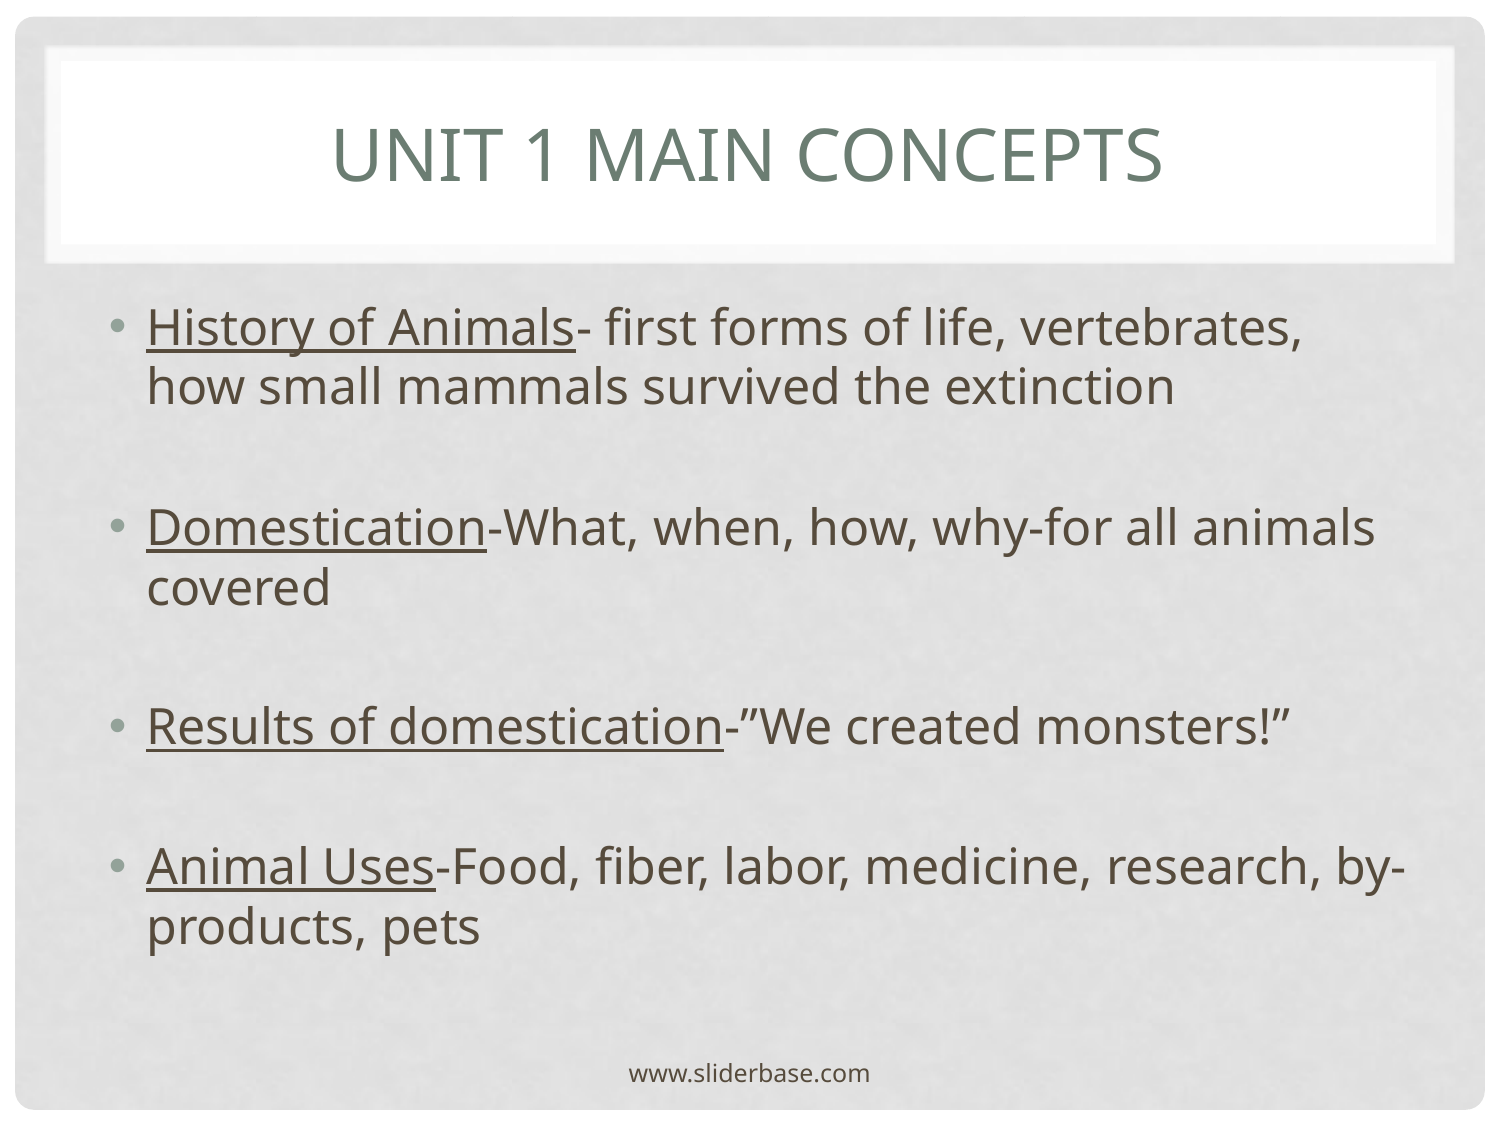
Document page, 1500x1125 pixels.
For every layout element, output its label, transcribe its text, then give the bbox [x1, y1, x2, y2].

title Unit 1 Main Concepts [69, 66, 1425, 238]
footer www.sliderbase.com [512, 1042, 988, 1103]
list History of Animals- first forms of life, vertebrates, how small mammals survived the extinction Domestication-What, when, how, why-for all animals covered Results of domestication-”We created monsters!” Animal Uses-Food, fiber, labor, medicine, research, by-products, pets [75, 287, 1425, 1005]
